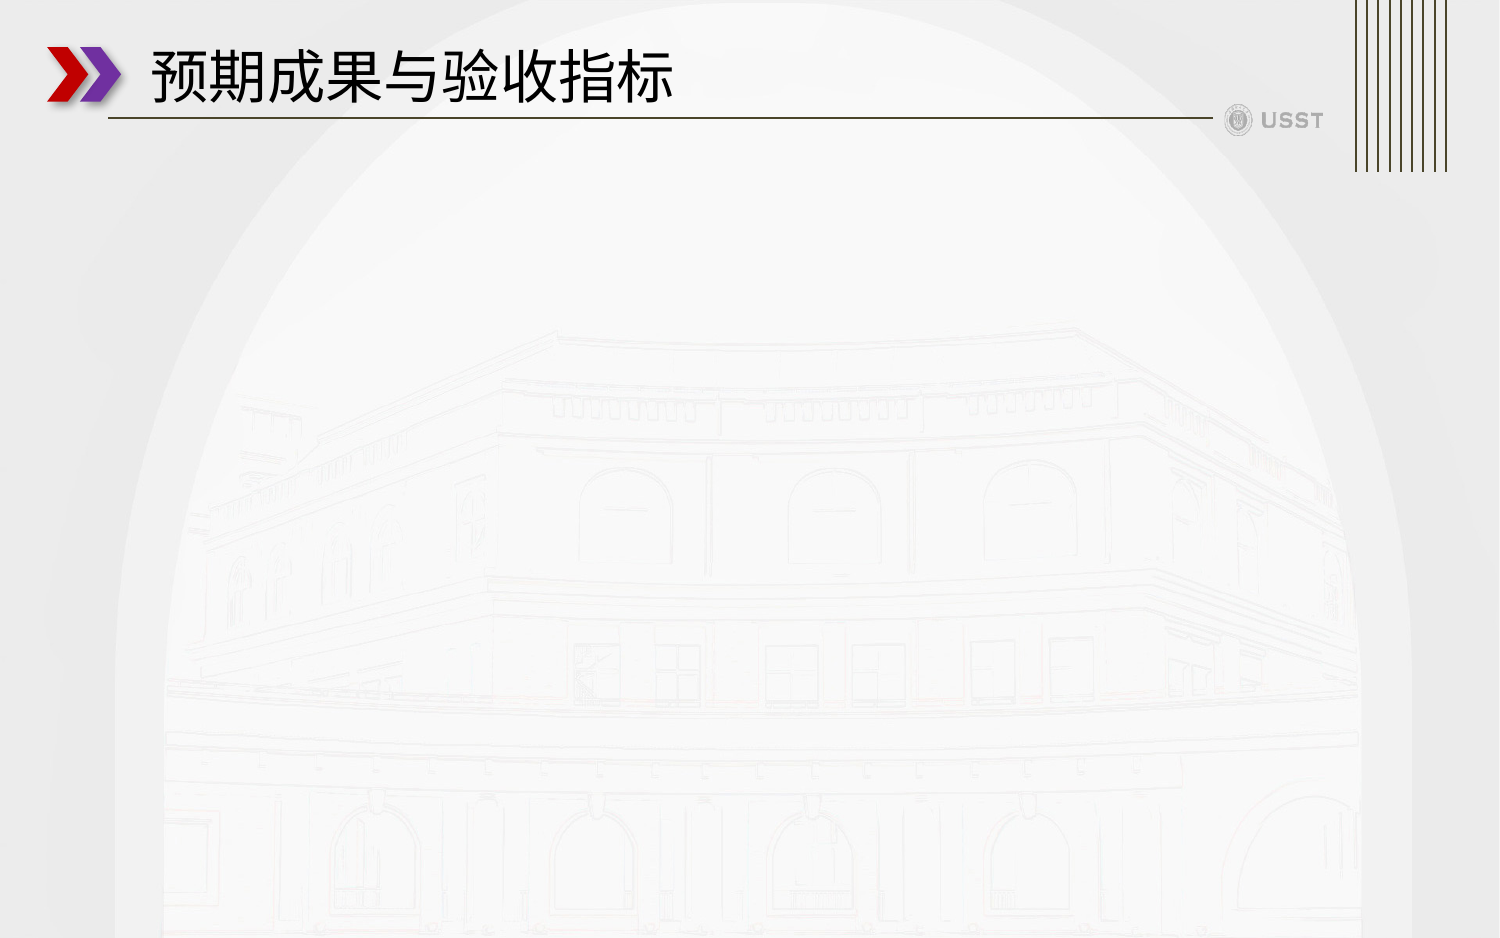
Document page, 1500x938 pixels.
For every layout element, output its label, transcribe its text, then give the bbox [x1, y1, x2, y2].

title 预期成果与验收指标 [135, 31, 1489, 119]
picture [1379, 0, 1389, 31]
picture [1413, 0, 1422, 31]
picture [1424, 0, 1434, 31]
picture [1391, 0, 1400, 31]
picture [1266, 119, 1273, 125]
picture [1402, 0, 1411, 31]
picture [0, 0, 1500, 938]
picture [1368, 0, 1377, 31]
picture [1357, 0, 1366, 31]
picture [1436, 0, 1445, 31]
